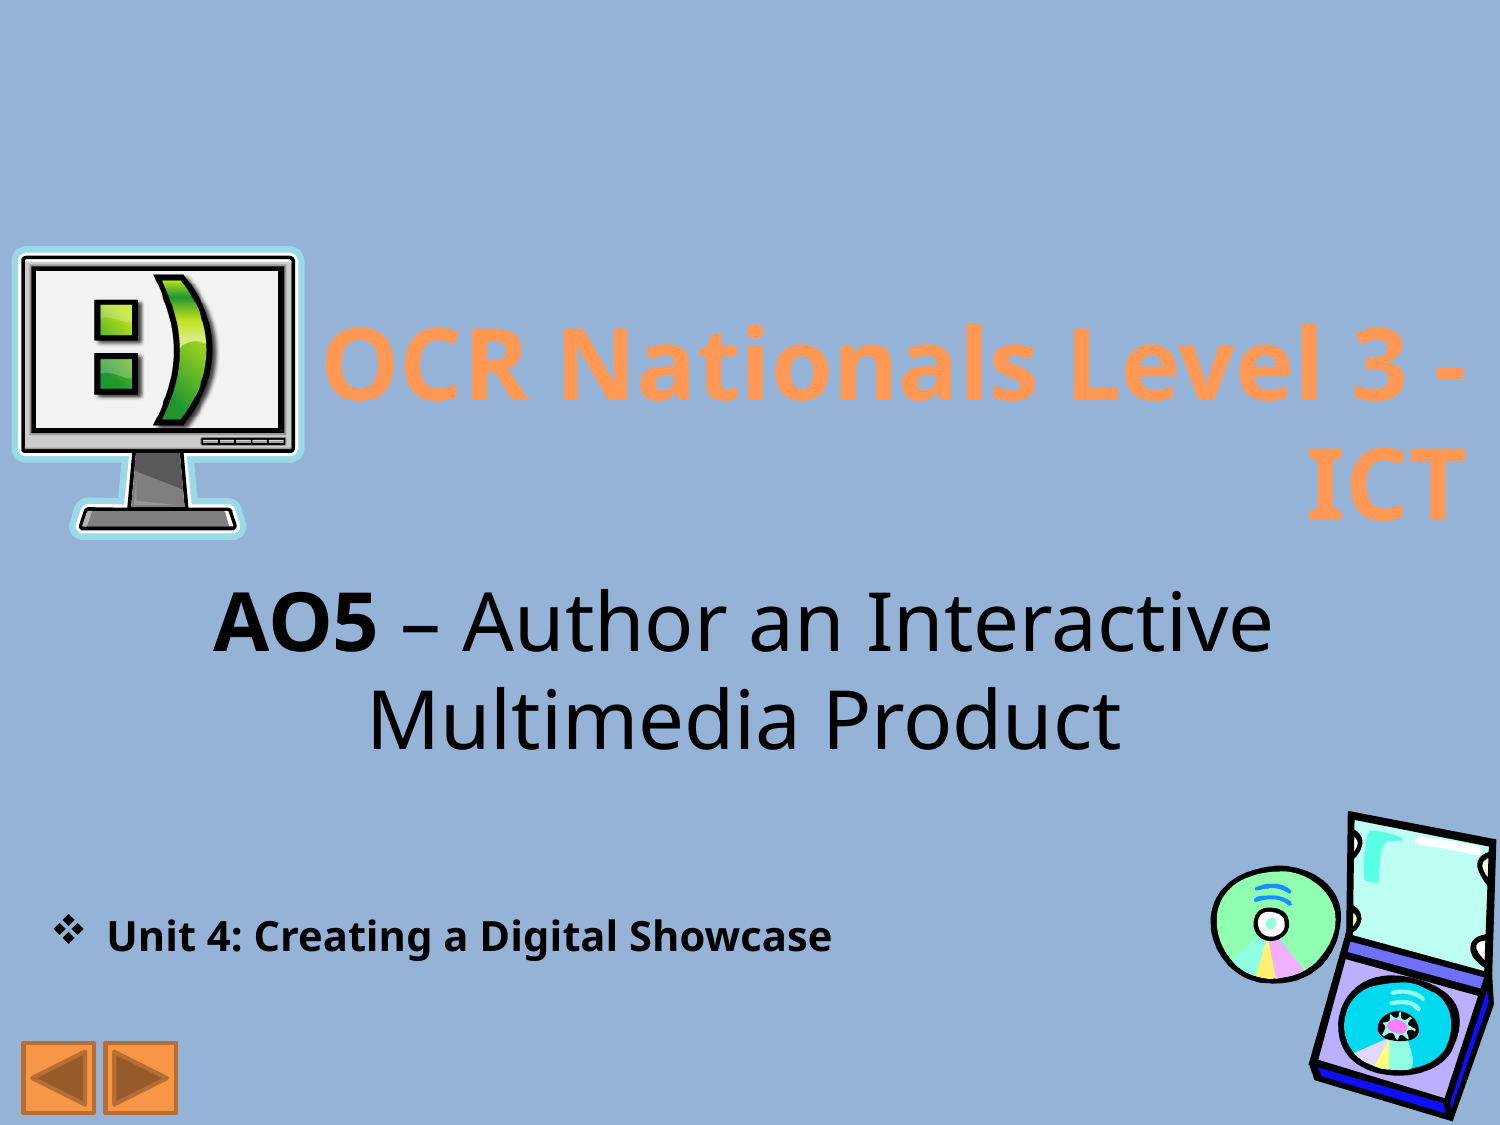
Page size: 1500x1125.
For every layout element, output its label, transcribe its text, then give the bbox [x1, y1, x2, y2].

list Unit 4: Creating a Digital Showcase [35, 902, 1201, 1020]
title AO5 – Author an Interactive Multimedia Product [35, 562, 1454, 774]
picture [68, 265, 239, 436]
picture [1206, 806, 1500, 1125]
